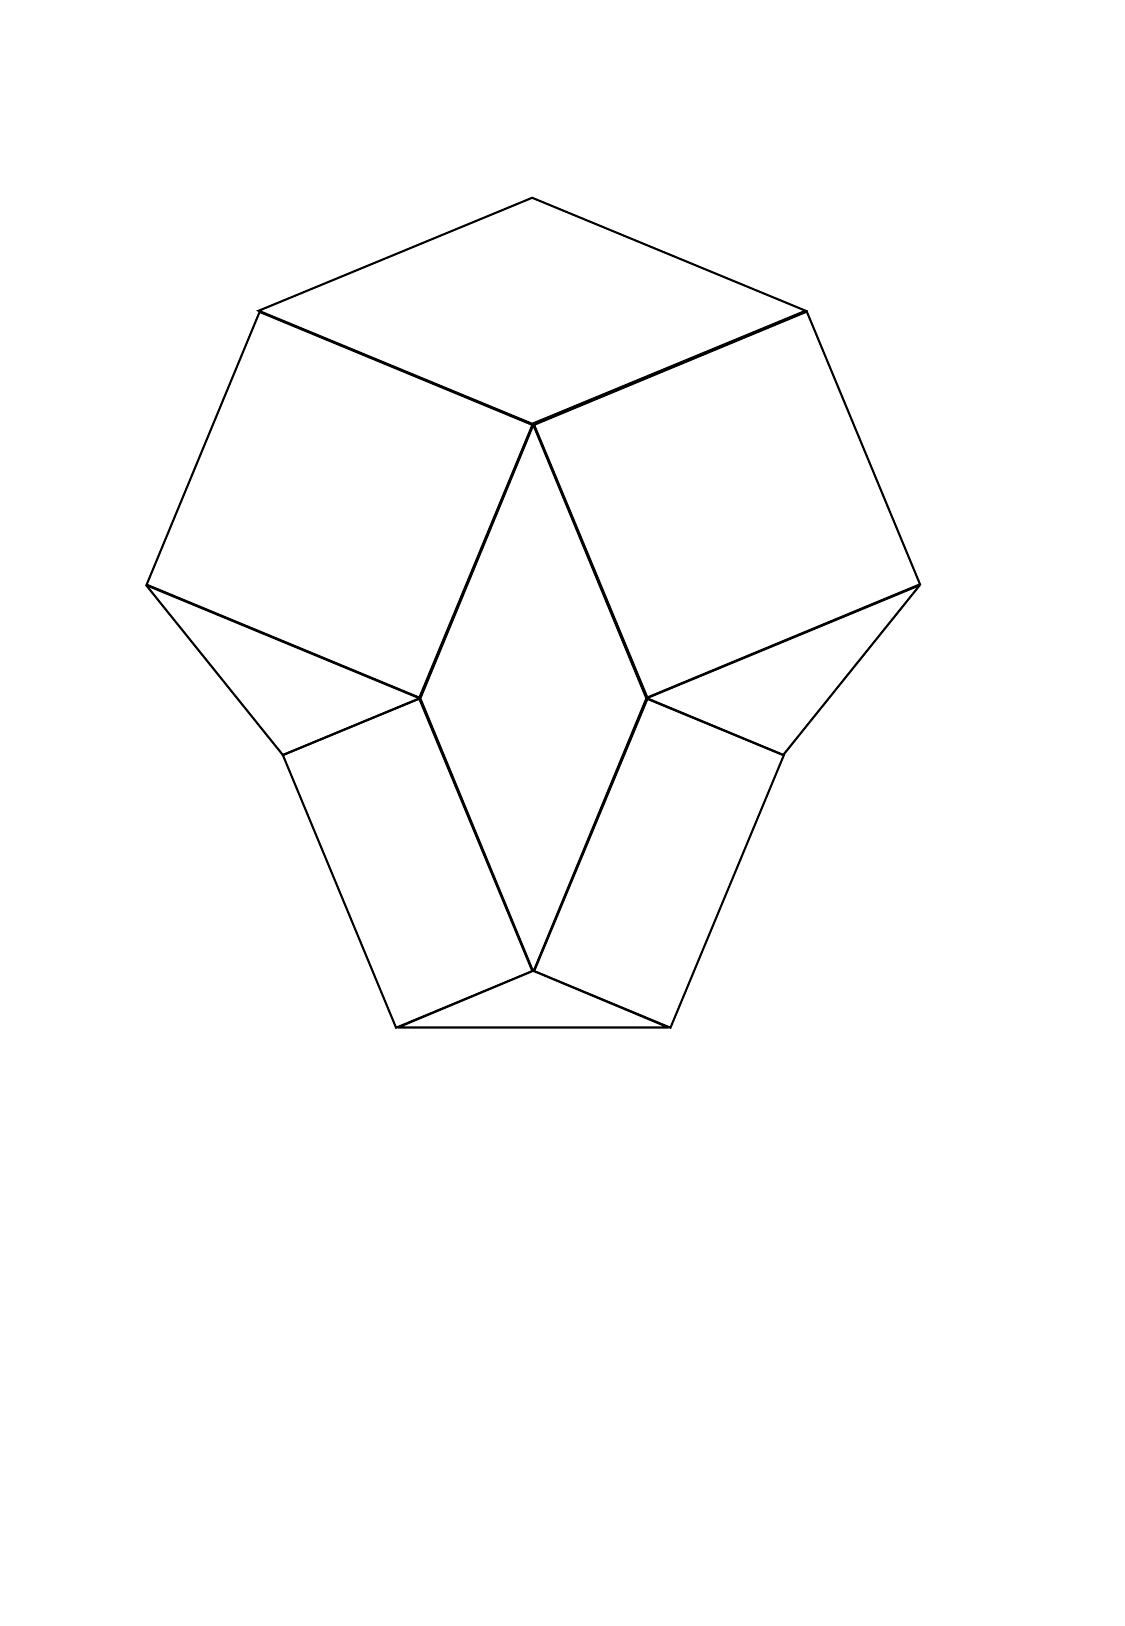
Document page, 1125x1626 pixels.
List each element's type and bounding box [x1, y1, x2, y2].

text_box [397, 969, 669, 1029]
text_box [282, 700, 533, 1030]
text_box [256, 196, 809, 425]
text_box [646, 584, 921, 756]
text_box [145, 584, 420, 756]
text_box [421, 428, 645, 968]
text_box [533, 311, 922, 697]
text_box [145, 312, 534, 697]
text_box [533, 700, 785, 1030]
